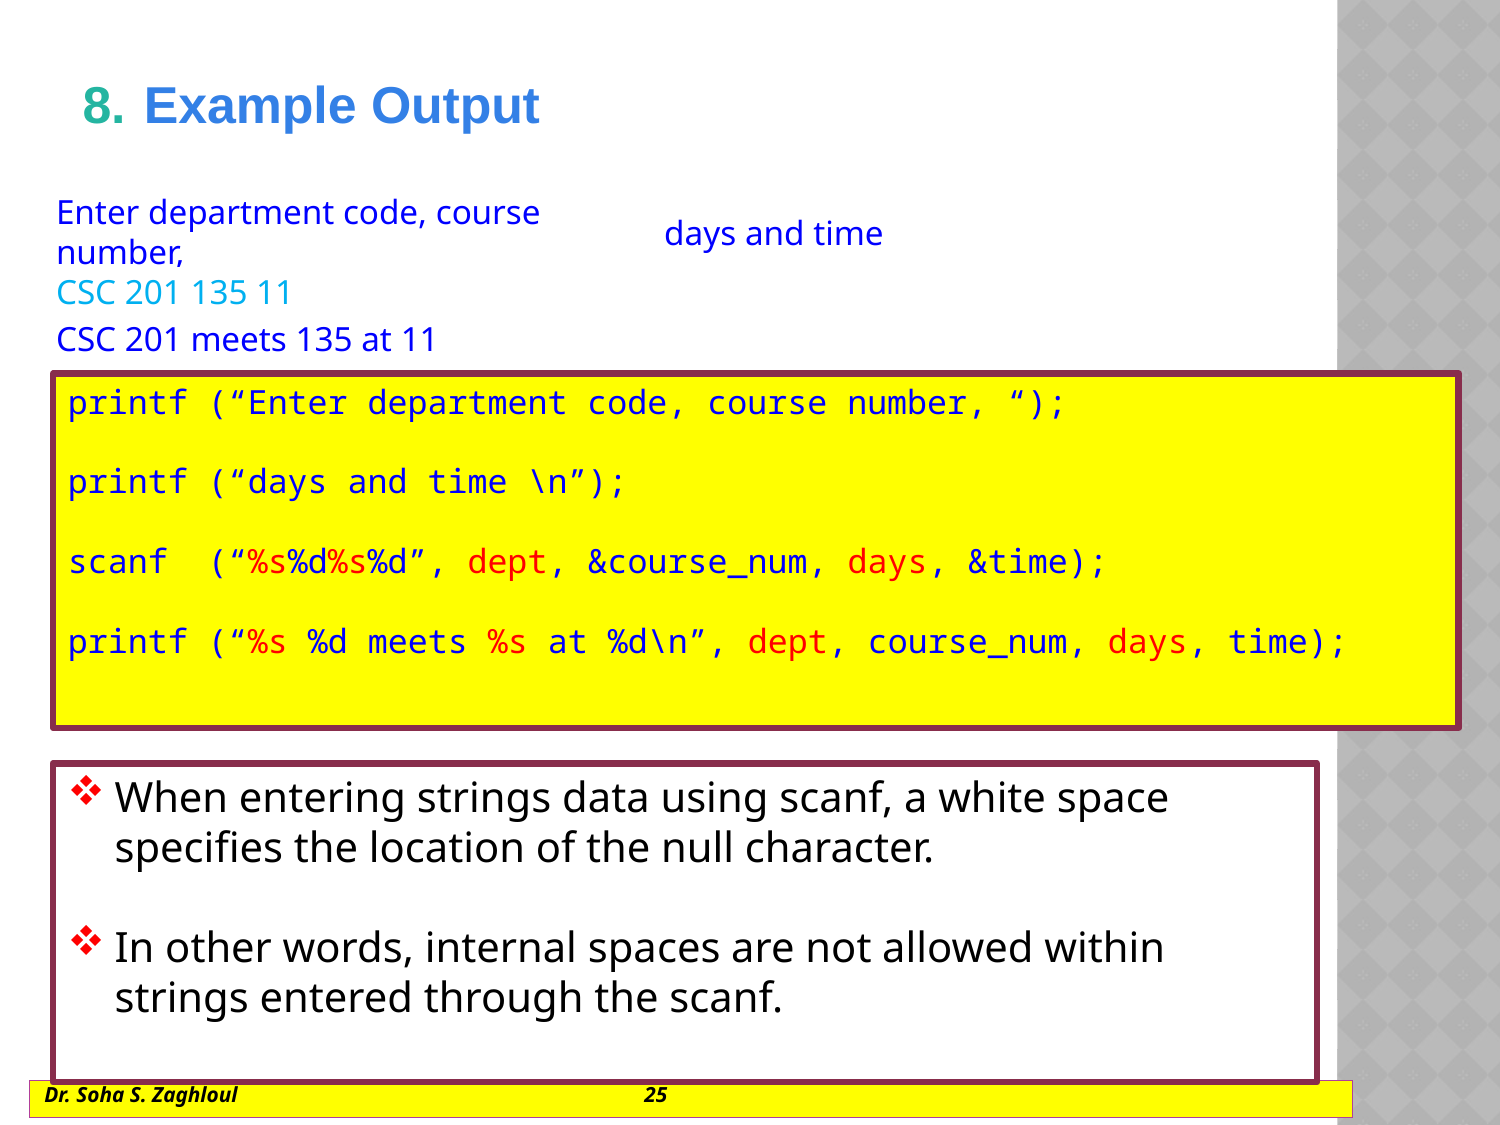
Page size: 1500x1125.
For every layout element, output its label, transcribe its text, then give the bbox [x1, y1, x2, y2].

text_box Dr. Soha S. Zaghloul 25 [29, 1080, 1353, 1118]
table_cell 4 [1337, 0, 1500, 1125]
text_box Enter department code, course number, [38, 205, 653, 259]
text_box When entering strings data using scanf, a white space specifies the location of the null character. In other words, internal spaces are not allowed within strings entered through the scanf. [50, 760, 1320, 1085]
title 8. Example Output [75, 52, 1263, 138]
text_box CSC 201 135 11 [38, 264, 694, 312]
text_box printf (“Enter department code, course number, “); printf (“days and time \n”); scanf (“%s%d%s%d”, dept, &course_num, days, &time); printf (“%s %d meets %s at %d\n”, dept, course_num, days, time); [50, 370, 1462, 731]
text_box days and time [652, 205, 966, 259]
text_box CSC 201 meets 135 at 11 [38, 311, 694, 365]
